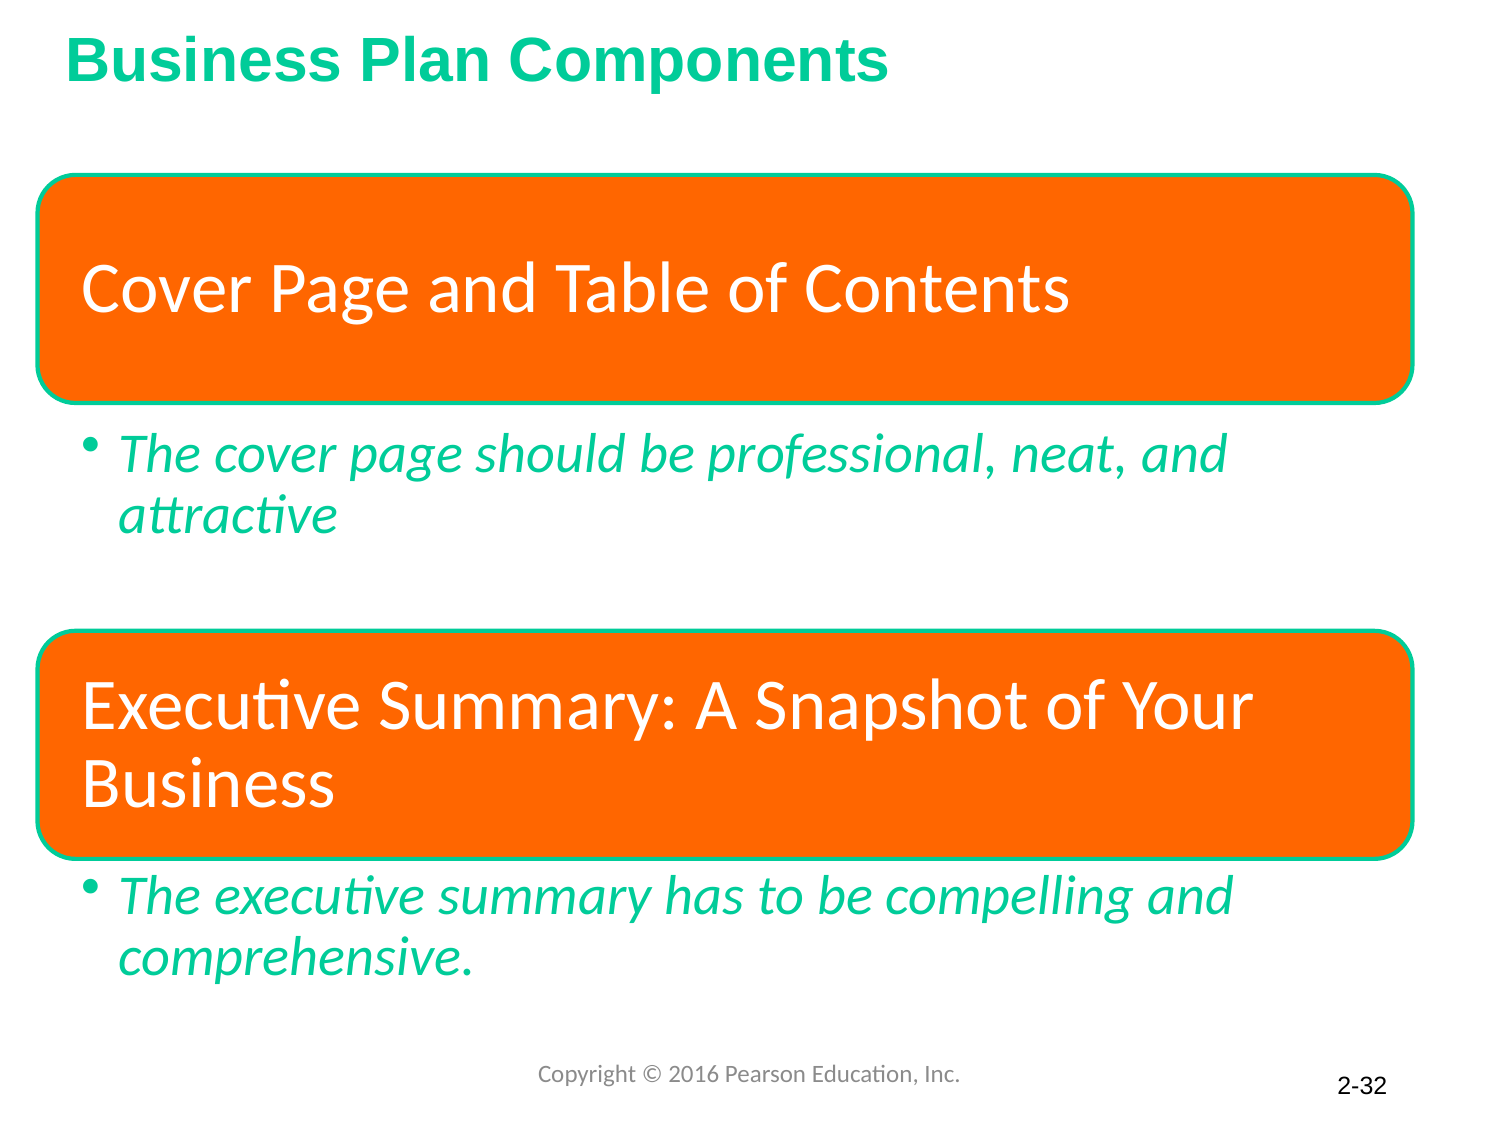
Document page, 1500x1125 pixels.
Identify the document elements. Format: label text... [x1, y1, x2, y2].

footer Copyright © 2016 Pearson Education, Inc. [512, 1042, 988, 1103]
title Business Plan Components [50, 0, 1400, 150]
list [37, 174, 1413, 1013]
